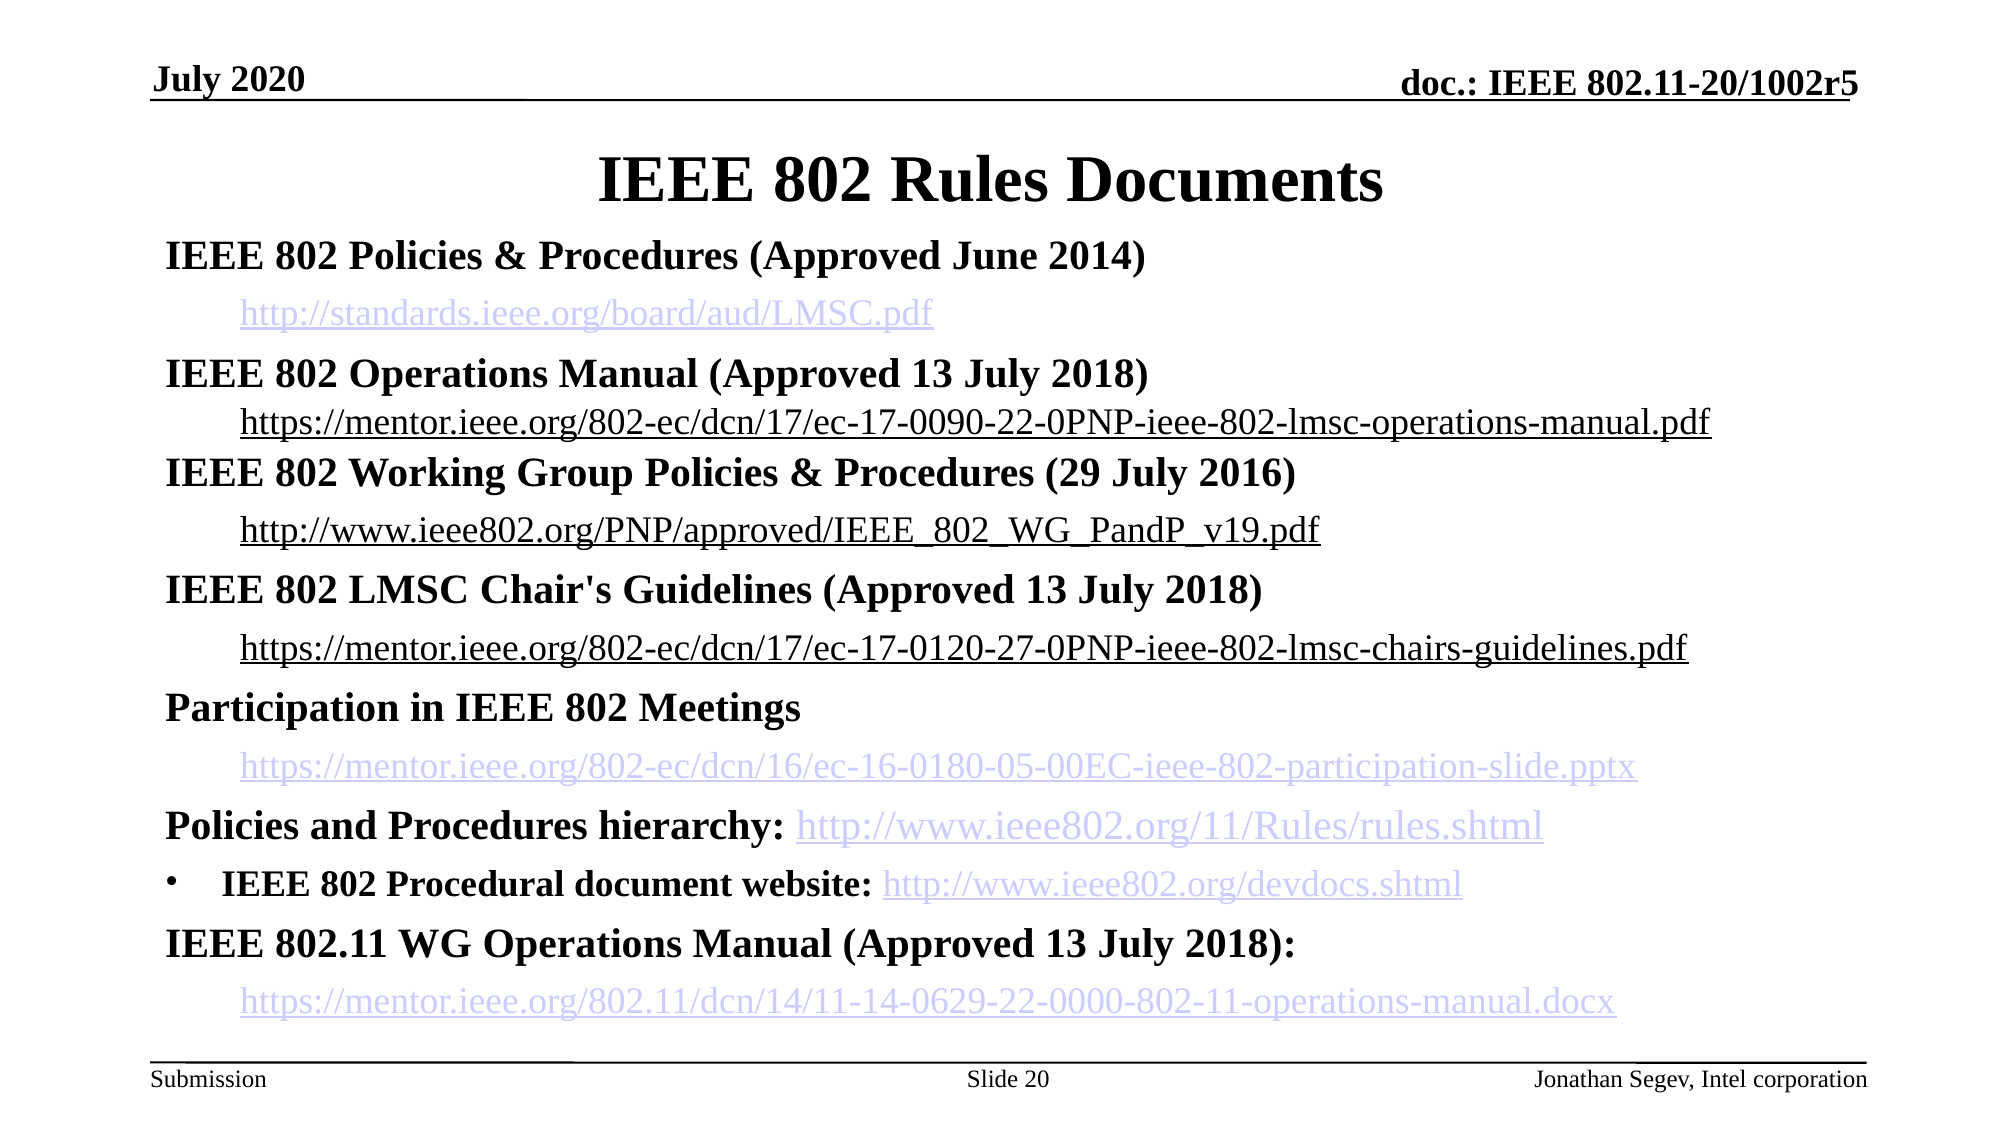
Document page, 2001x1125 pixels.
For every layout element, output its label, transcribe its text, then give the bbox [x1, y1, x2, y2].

slide_number Slide 20 [950, 1061, 1067, 1123]
title IEEE 802 Rules Documents [149, 112, 1850, 219]
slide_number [152, 54, 563, 100]
list IEEE 802 Policies & Procedures (Approved June 2014) http://standards.ieee.org/board/aud/LMSC.pdf IEEE 802 Operations Manual (Approved 13 July 2018) https://mentor.ieee.org/802-ec/dcn/17/ec-17-0090-22-0PNP-ieee-802-lmsc-operations-manual.pdf IEEE 802 Working Group Policies & Procedures (29 July 2016) http://www.ieee802.org/PNP/approved/IEEE_802_WG_PandP_v19.pdf IEEE 802 LMSC Chair's Guidelines (Approved 13 July 2018) https://mentor.ieee.org/802-ec/dcn/17/ec-17-0120-27-0PNP-ieee-802-lmsc-chairs-guidelines.pdf Participation in IEEE 802 Meetings https://mentor.ieee.org/802-ec/dcn/16/ec-16-0180-05-00EC-ieee-802-participation-slide.pptx Policies and Procedures hierarchy: http://www.ieee802.org/11/Rules/rules.shtml IEEE 802 Procedural document website: http://www.ieee802.org/devdocs.shtml IEEE 802.11 WG Operations Manual (Approved 13 July 2018): https://mentor.ieee.org/802.11/dcn/14/11-14-0629-22-0000-802-11-operations-manual.docx [149, 219, 1850, 1003]
footer Jonathan Segev, Intel corporation [1171, 1061, 1869, 1093]
